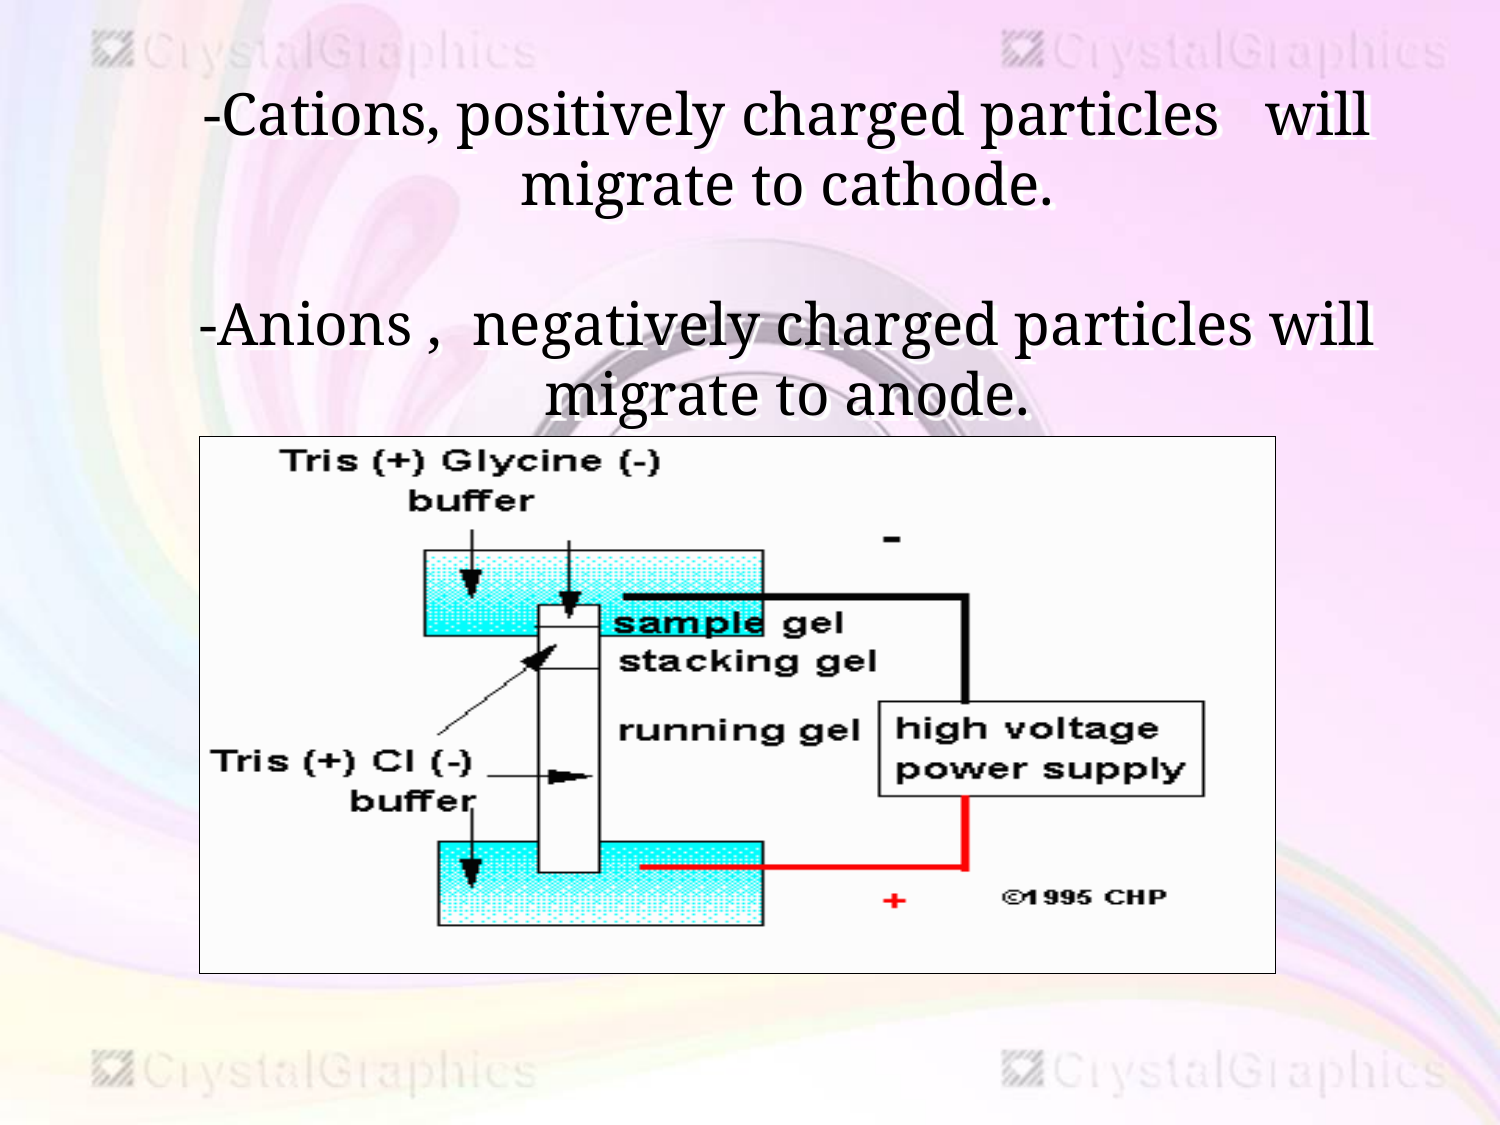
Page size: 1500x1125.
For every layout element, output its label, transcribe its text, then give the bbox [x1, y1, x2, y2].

title -Cations, positively charged particles will migrate to cathode. -Anions , negatively charged particles will migrate to anode. [74, 0, 1500, 576]
picture [0, 0, 1500, 1125]
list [199, 437, 1276, 974]
